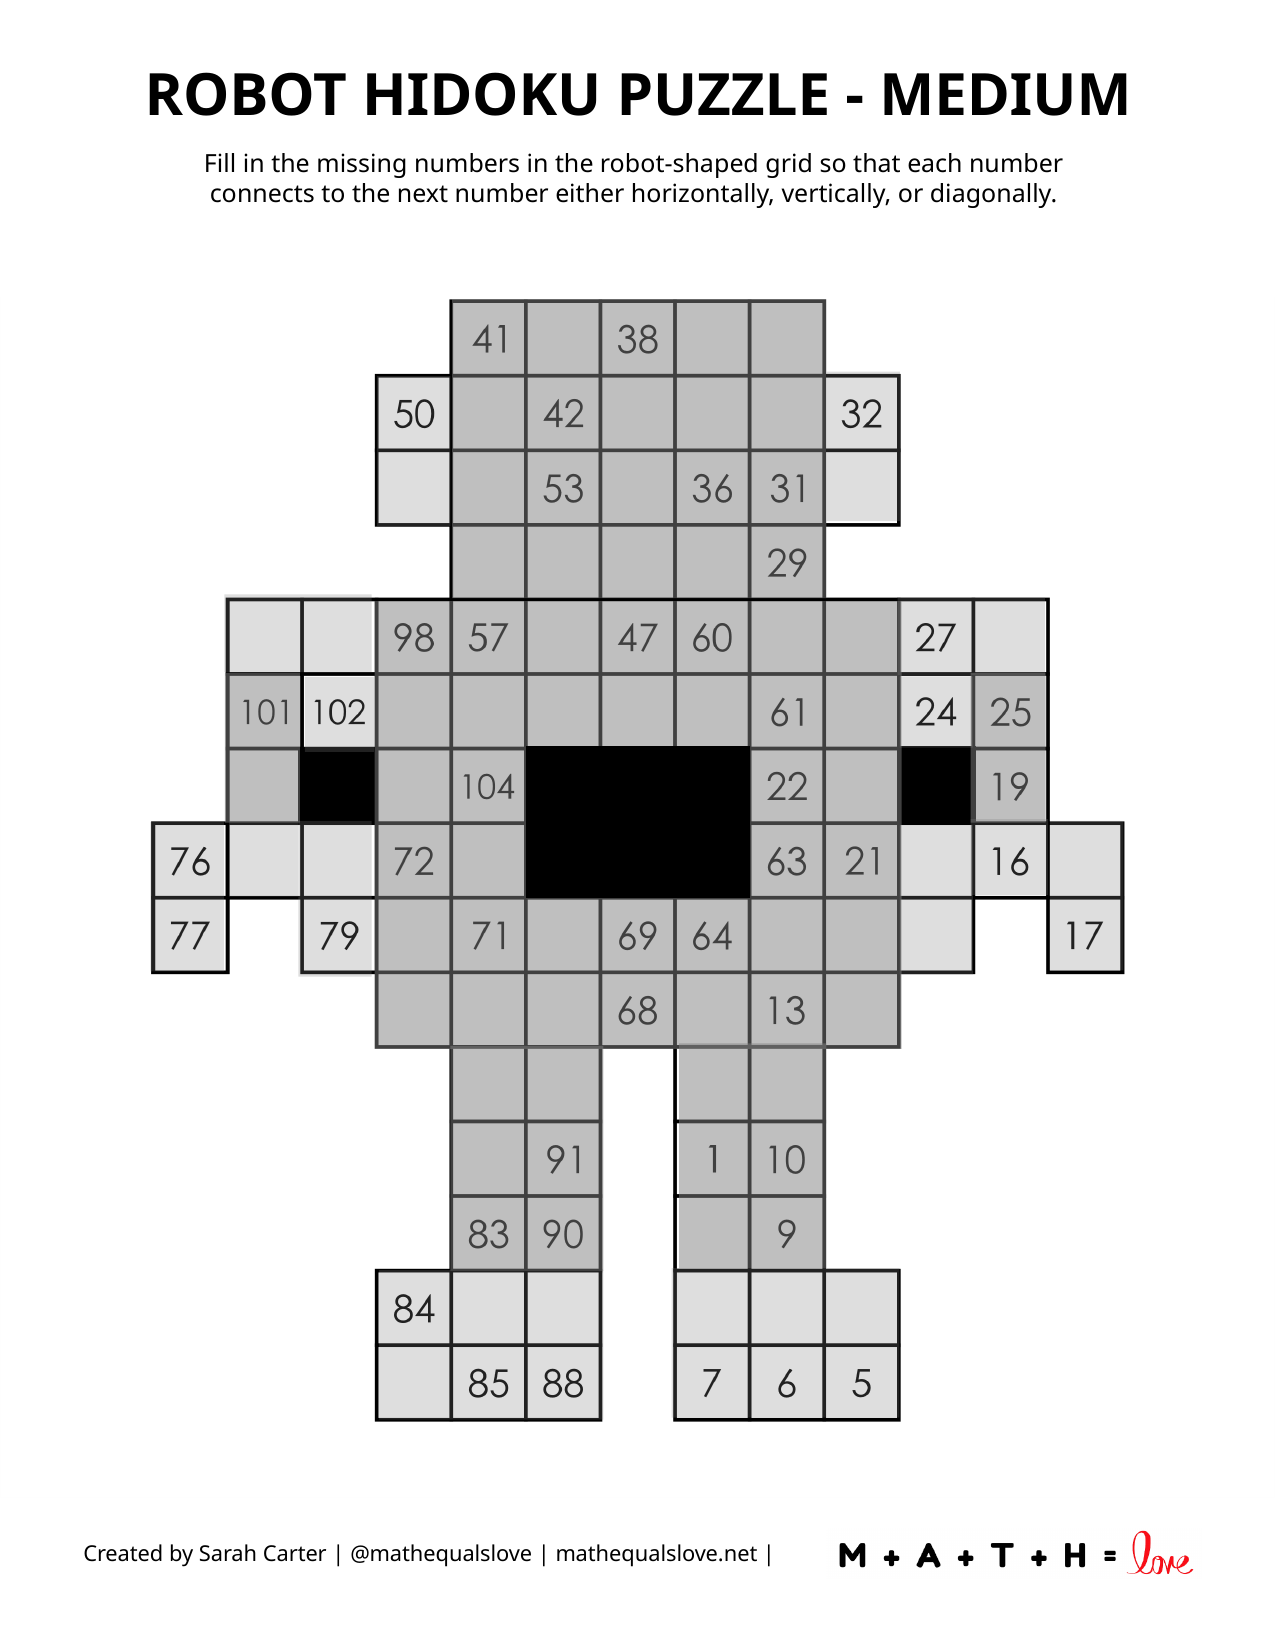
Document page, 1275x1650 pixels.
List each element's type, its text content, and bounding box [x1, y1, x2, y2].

text_box Created by Sarah Carter | @mathequalslove | mathequalslove.net | [68, 1532, 826, 1574]
picture [0, 296, 1275, 1498]
text_box Fill in the missing numbers in the robot-shaped grid so that each number connects to the next number either horizontally, vertically, or diagonally. [0, 140, 1275, 216]
text_box ROBOT HIDOKU PUZZLE - MEDIUM [66, 50, 1211, 135]
picture [826, 1528, 1203, 1579]
